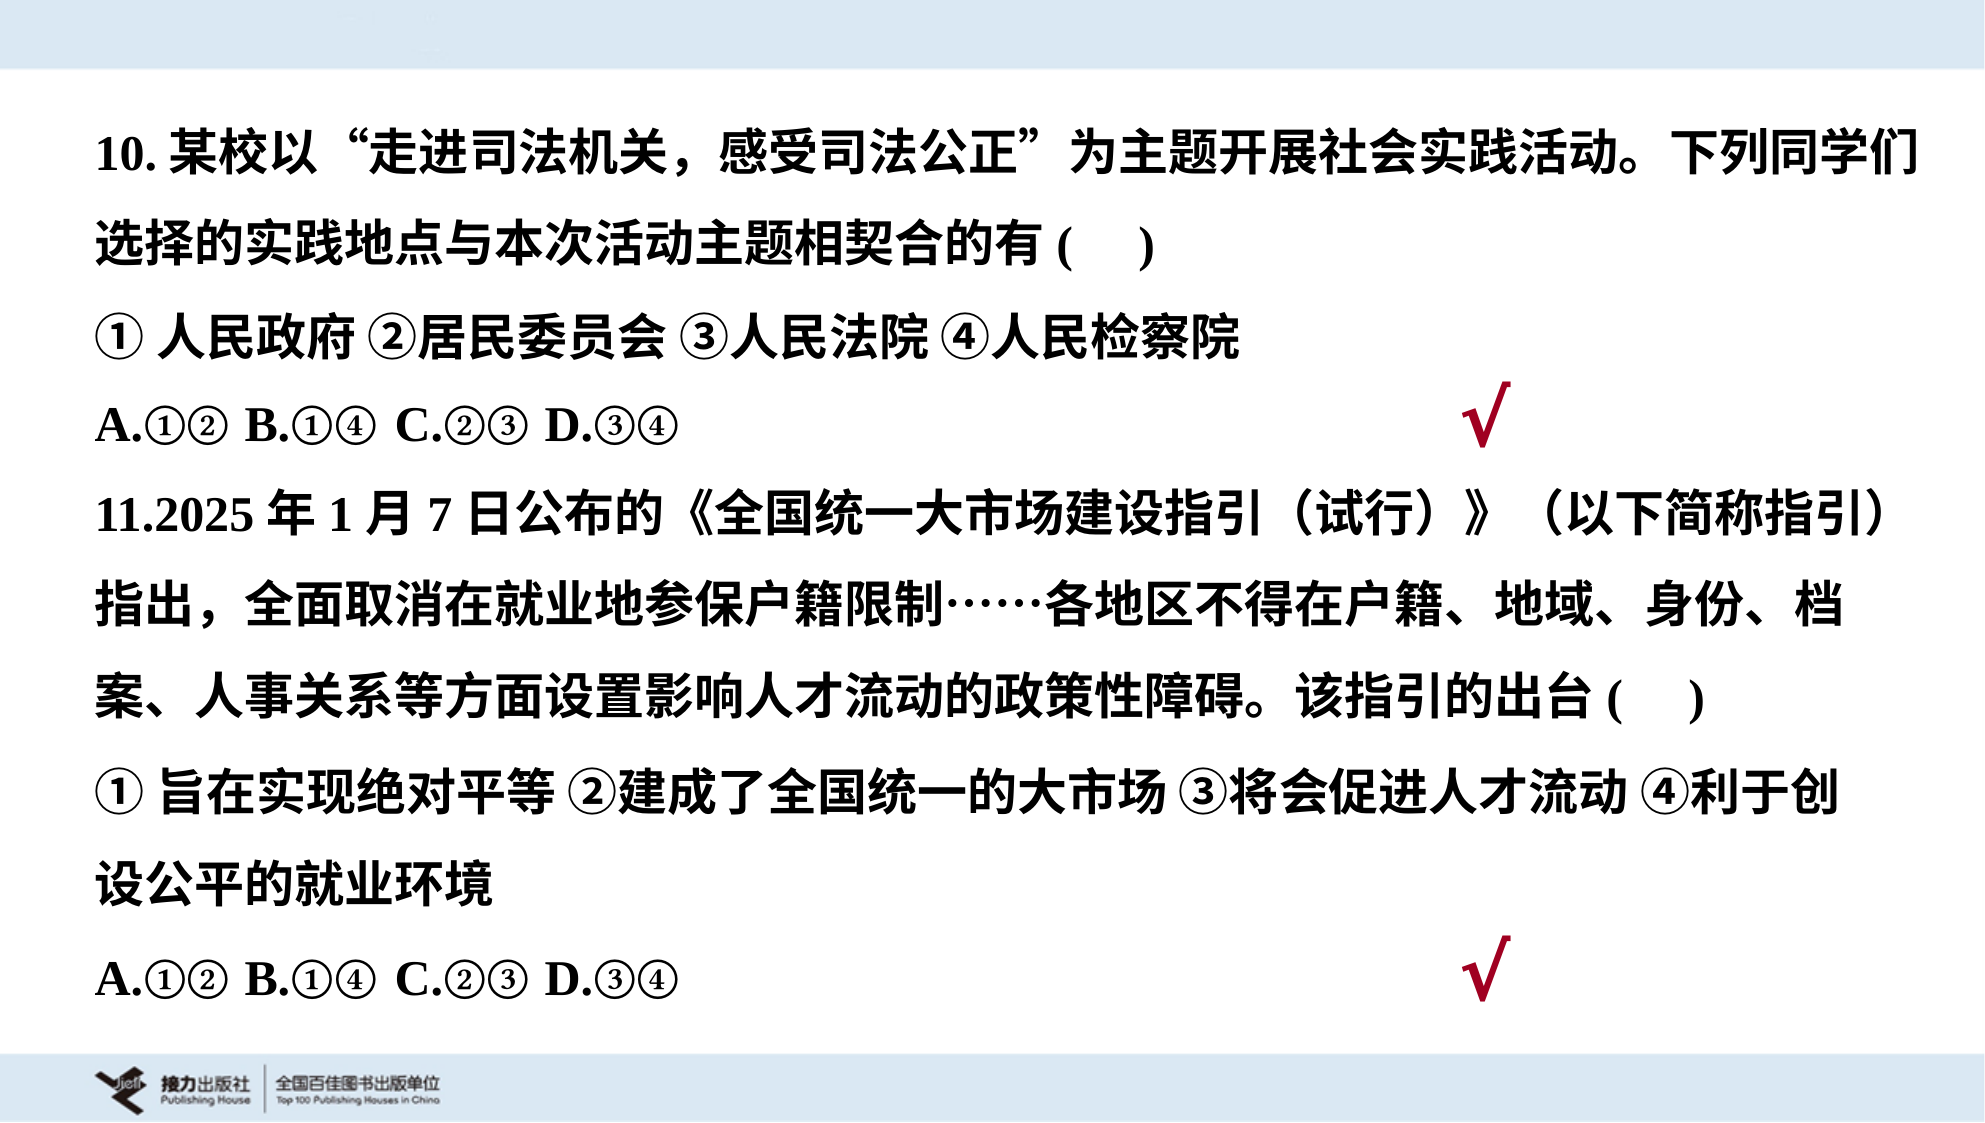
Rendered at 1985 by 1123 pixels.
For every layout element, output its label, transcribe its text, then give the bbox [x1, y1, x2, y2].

picture [0, 0, 1985, 1122]
text_box 11.2025年1月7日公布的《全国统一大市场建设指引（试行）》（以下简称指引） 指出，全面取消在就业地参保户籍限制……各地区不得在户籍、地域、身份、档 案、人事关系等方面设置影响人才流动的政策性障碍。该指引的出台( ) [94, 449, 1892, 725]
text_box 10.某校以“走进司法机关，感受司法公正”为主题开展社会实践活动。下列同学们 选择的实践地点与本次活动主题相契合的有( ) [94, 88, 1892, 272]
text_box √ [1459, 369, 1511, 462]
text_box A.①② B.①④ C.②③ D.③④ [94, 918, 1892, 1006]
text_box ①旨在实现绝对平等 ②建成了全国统一的大市场 ③将会促进人才流动 ④利于创 设公平的就业环境 [94, 728, 1892, 912]
text_box √ [1459, 923, 1511, 1017]
text_box A.①② B.①④ C.②③ D.③④ [94, 363, 1892, 449]
text_box ①人民政府 ②居民委员会 ③人民法院 ④人民检察院 [94, 277, 1892, 363]
